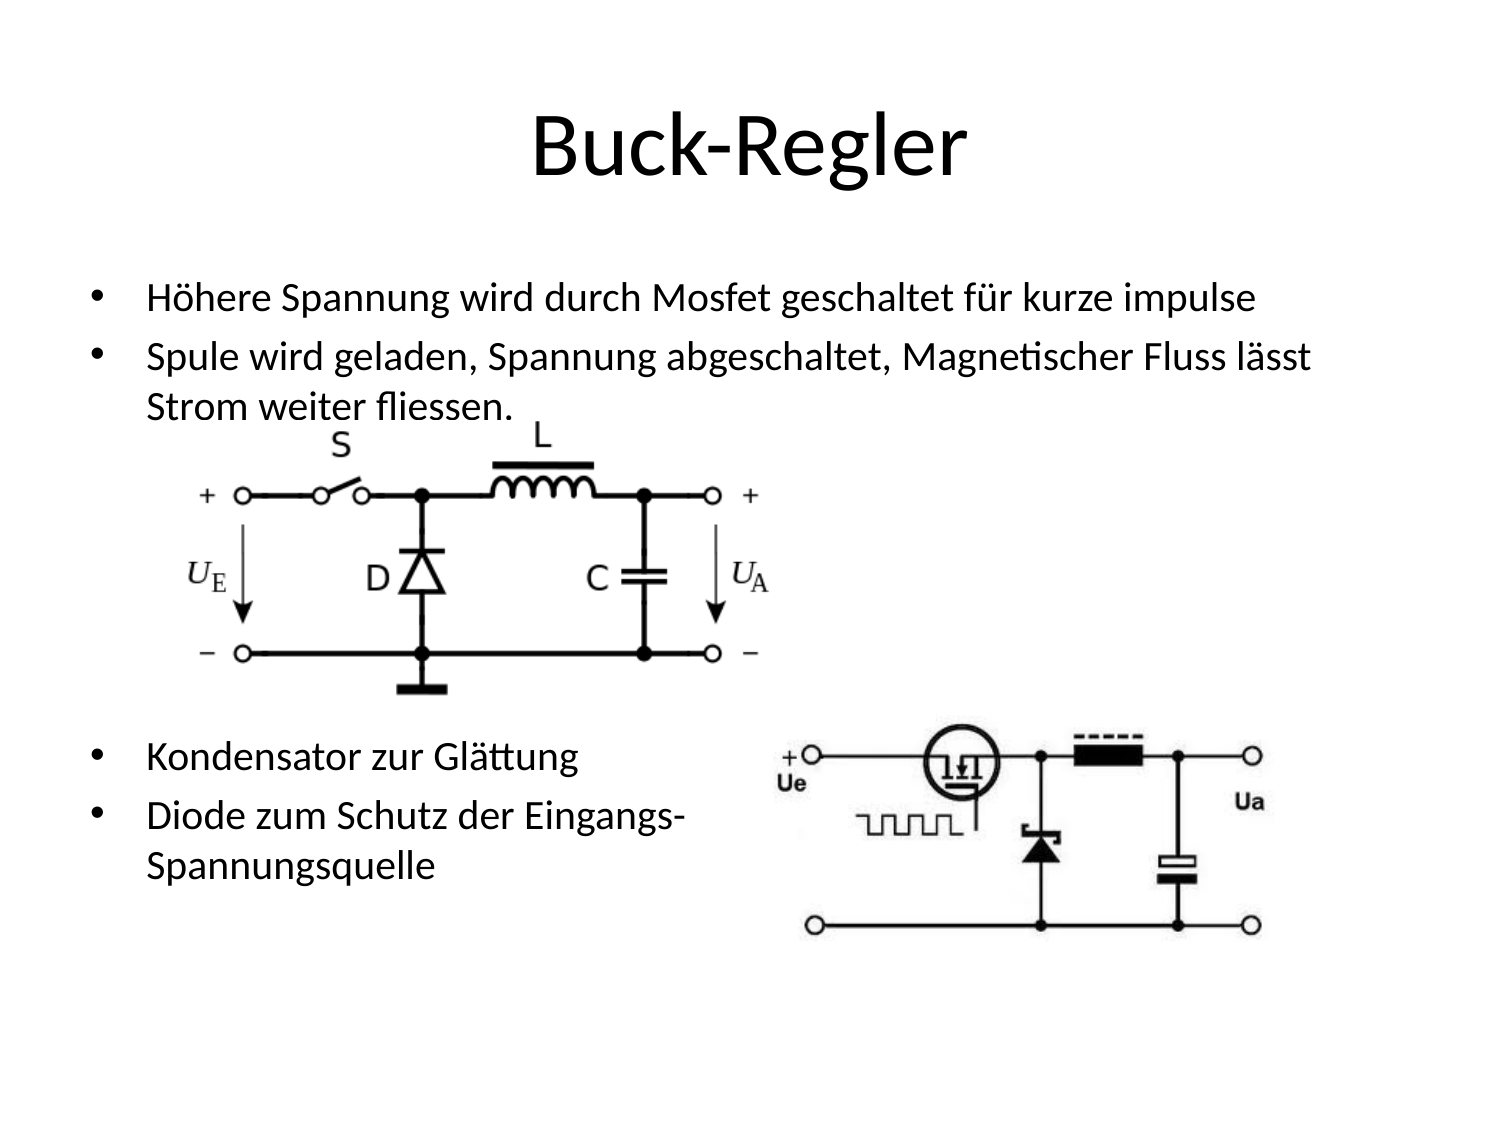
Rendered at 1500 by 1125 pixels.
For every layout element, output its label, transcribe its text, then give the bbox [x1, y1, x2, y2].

title Buck-Regler [75, 45, 1425, 233]
list Höhere Spannung wird durch Mosfet geschaltet für kurze impulse Spule wird geladen, Spannung abgeschaltet, Magnetischer Fluss lässt Strom weiter fliessen. Kondensator zur Glättung Diode zum Schutz der Eingangs- Spannungsquelle [75, 262, 1425, 1005]
picture [180, 420, 782, 705]
picture [761, 715, 1280, 954]
